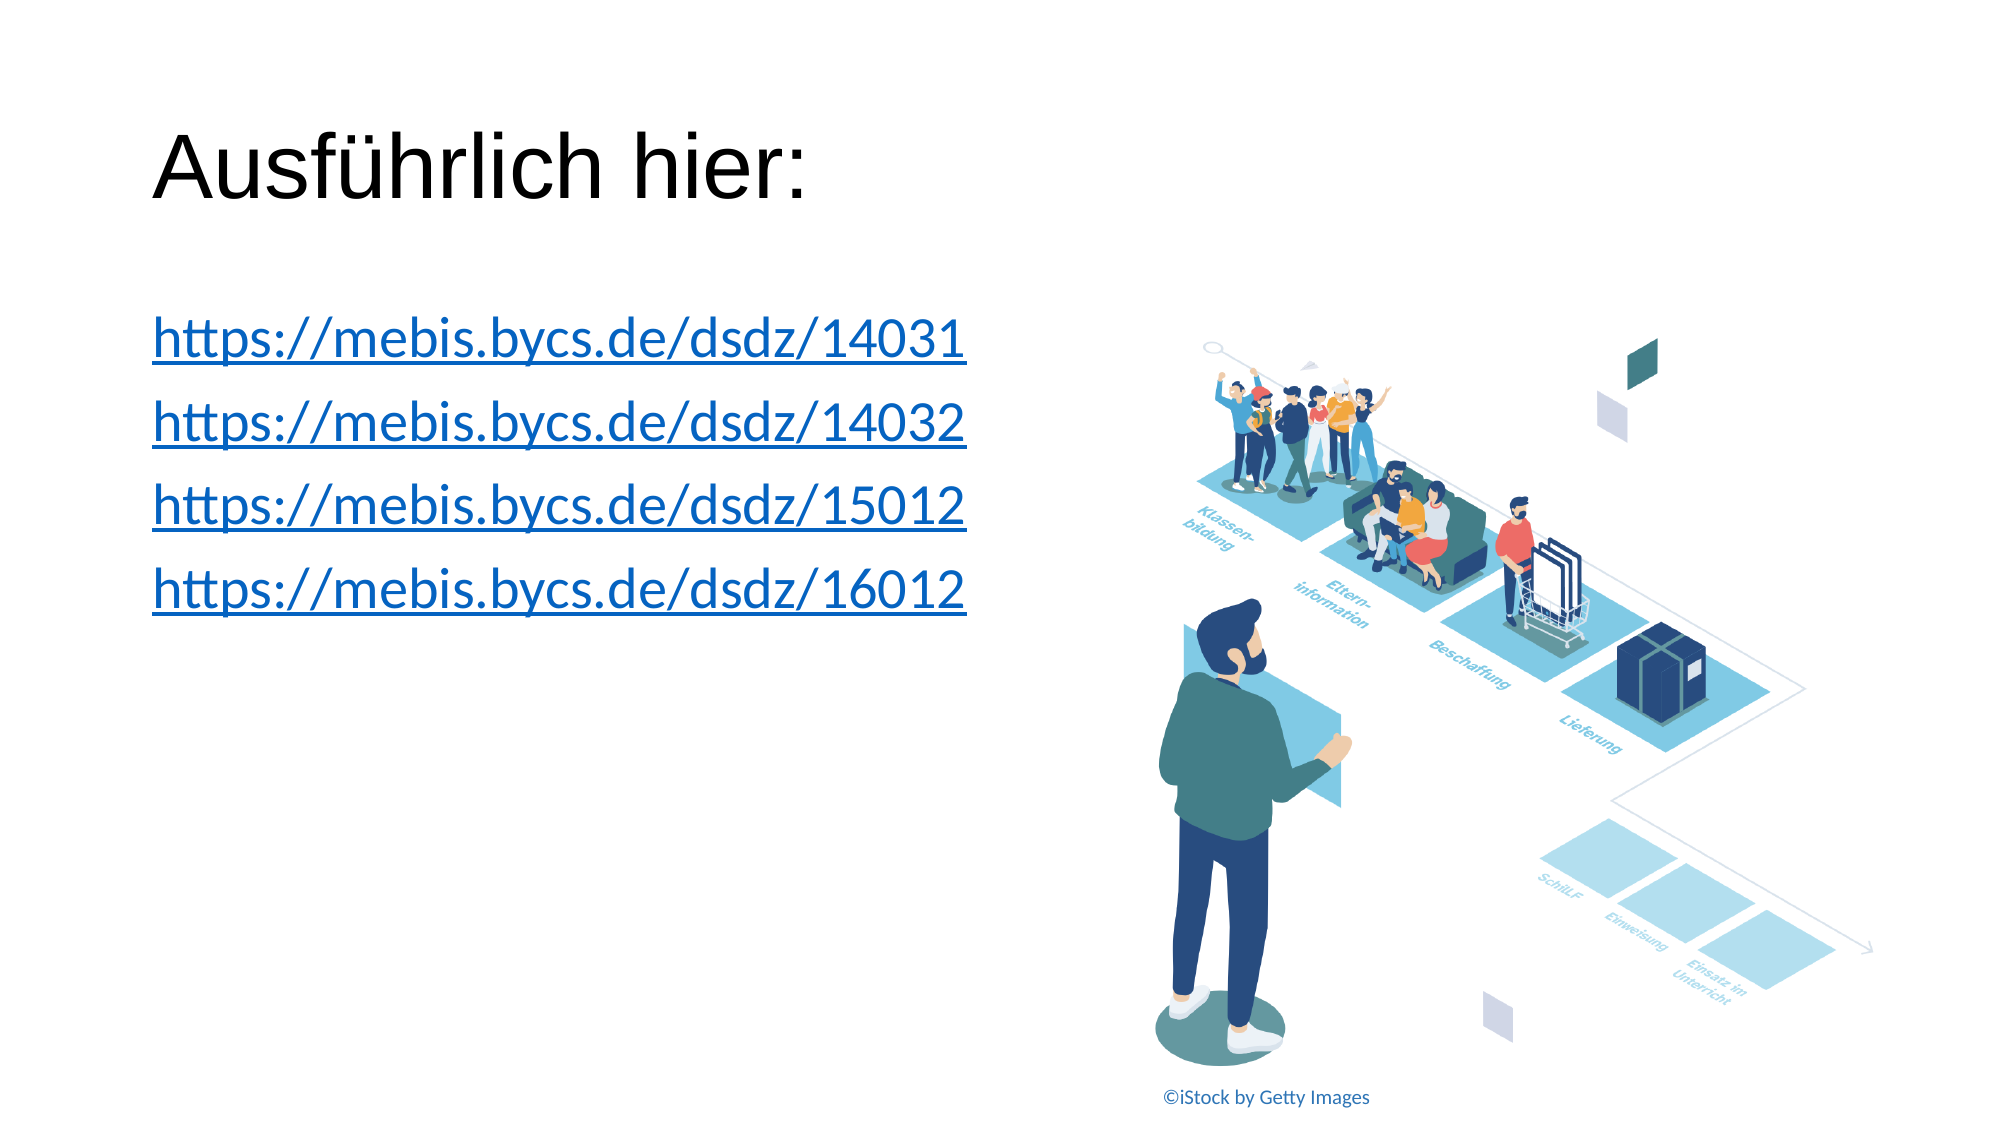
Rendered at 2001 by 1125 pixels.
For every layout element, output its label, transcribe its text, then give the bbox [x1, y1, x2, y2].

list https://mebis.bycs.de/dsdz/14031 https://mebis.bycs.de/dsdz/14032 https://mebis.bycs.de/dsdz/15012 https://mebis.bycs.de/dsdz/16012 [137, 299, 1024, 1014]
text_box ©iStock by Getty Images [1147, 1076, 2000, 1117]
picture [1029, 294, 1896, 1072]
title Ausführlich hier: [137, 59, 1863, 278]
